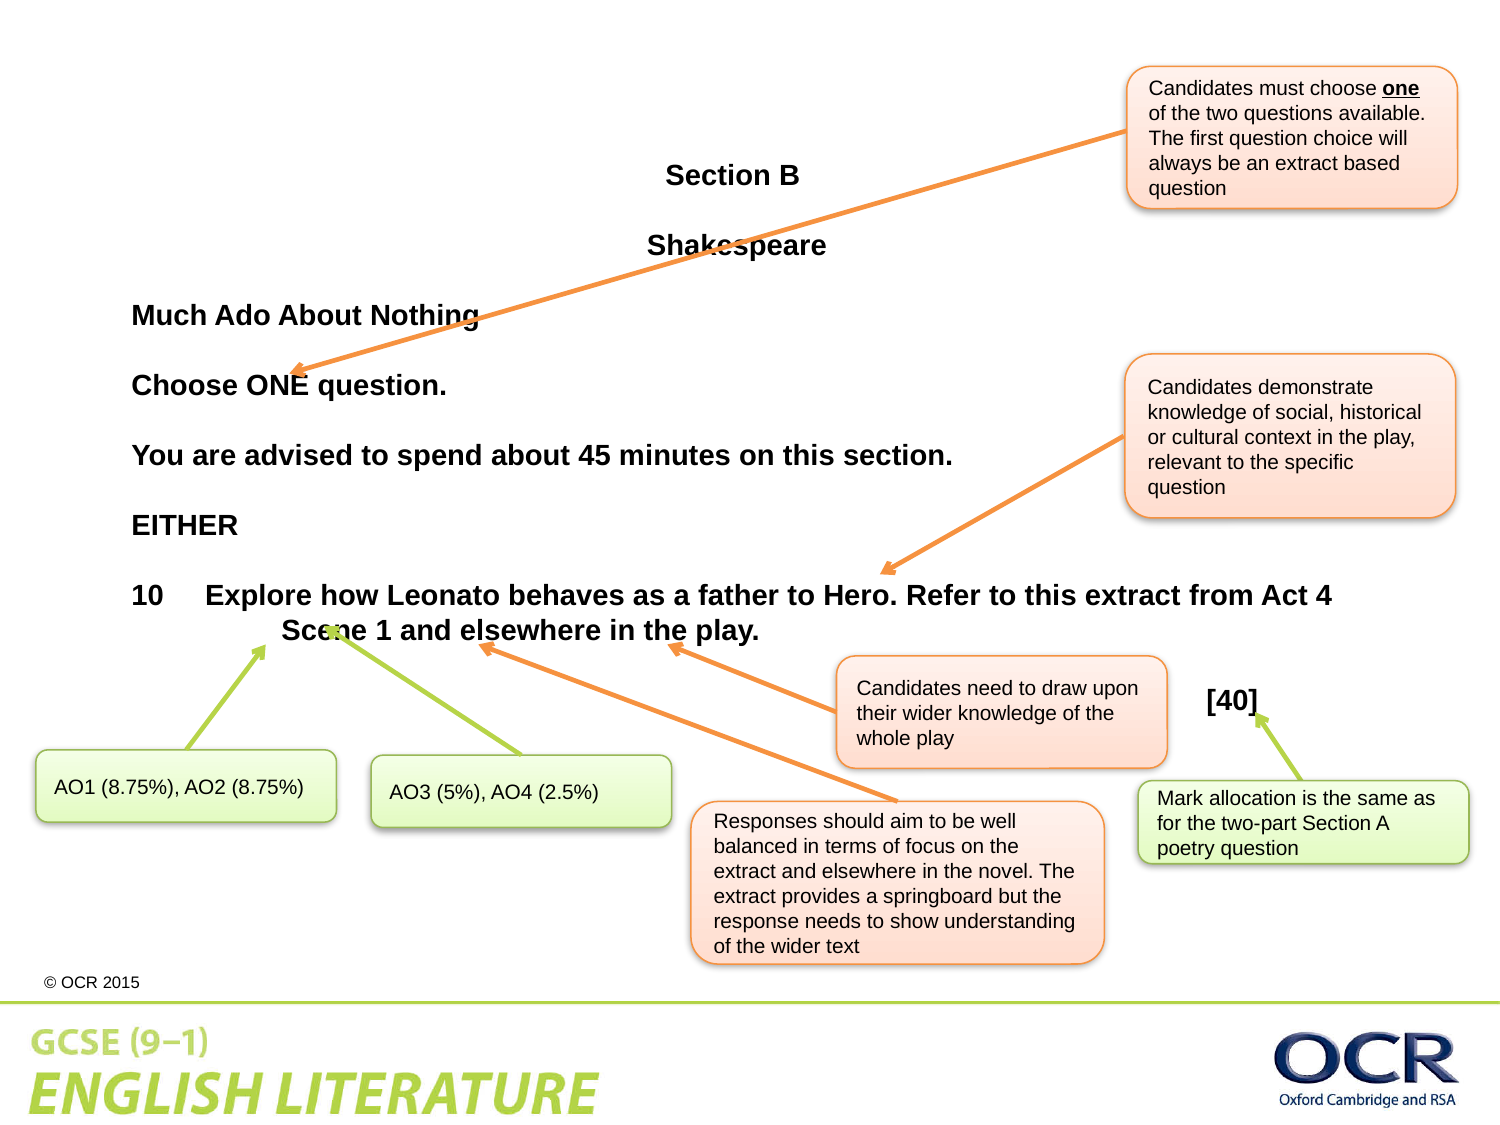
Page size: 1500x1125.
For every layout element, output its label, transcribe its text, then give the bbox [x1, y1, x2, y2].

text_box AO3 (5%), AO4 (2.5%) [370, 764, 673, 829]
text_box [478, 644, 898, 802]
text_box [185, 644, 266, 751]
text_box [879, 435, 1124, 575]
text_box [289, 130, 1127, 374]
picture [0, 1001, 1500, 1125]
text_box Responses should aim to be well balanced in terms of focus on the extract and elsewhere in the novel. The extract provides a springboard but the response needs to show understanding of the wider text [690, 800, 1106, 965]
text_box AO1 (8.75%), AO2 (8.75%) [35, 749, 338, 823]
text_box Mark allocation is the same as for the two-part Section A poetry question [1137, 779, 1470, 865]
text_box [323, 625, 522, 756]
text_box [1254, 711, 1304, 785]
text_box Candidates demonstrate knowledge of social, historical or cultural context in the play, relevant to the specific question [1124, 353, 1457, 519]
text_box Candidates need to draw upon their wider knowledge of the whole play [902, 655, 1169, 770]
text_box Section B Shakespeare Much Ado About Nothing Choose ONE question. You are advised to spend about 45 minutes on this section. EITHER 10 Explore how Leonato behaves as a father to Hero. Refer to this extract from Act 4 Scene 1 and elsewhere in the play. [40] [116, 149, 1357, 724]
text_box Candidates must choose one of the two questions available. The first question choice will always be an extract based question [1126, 65, 1459, 210]
